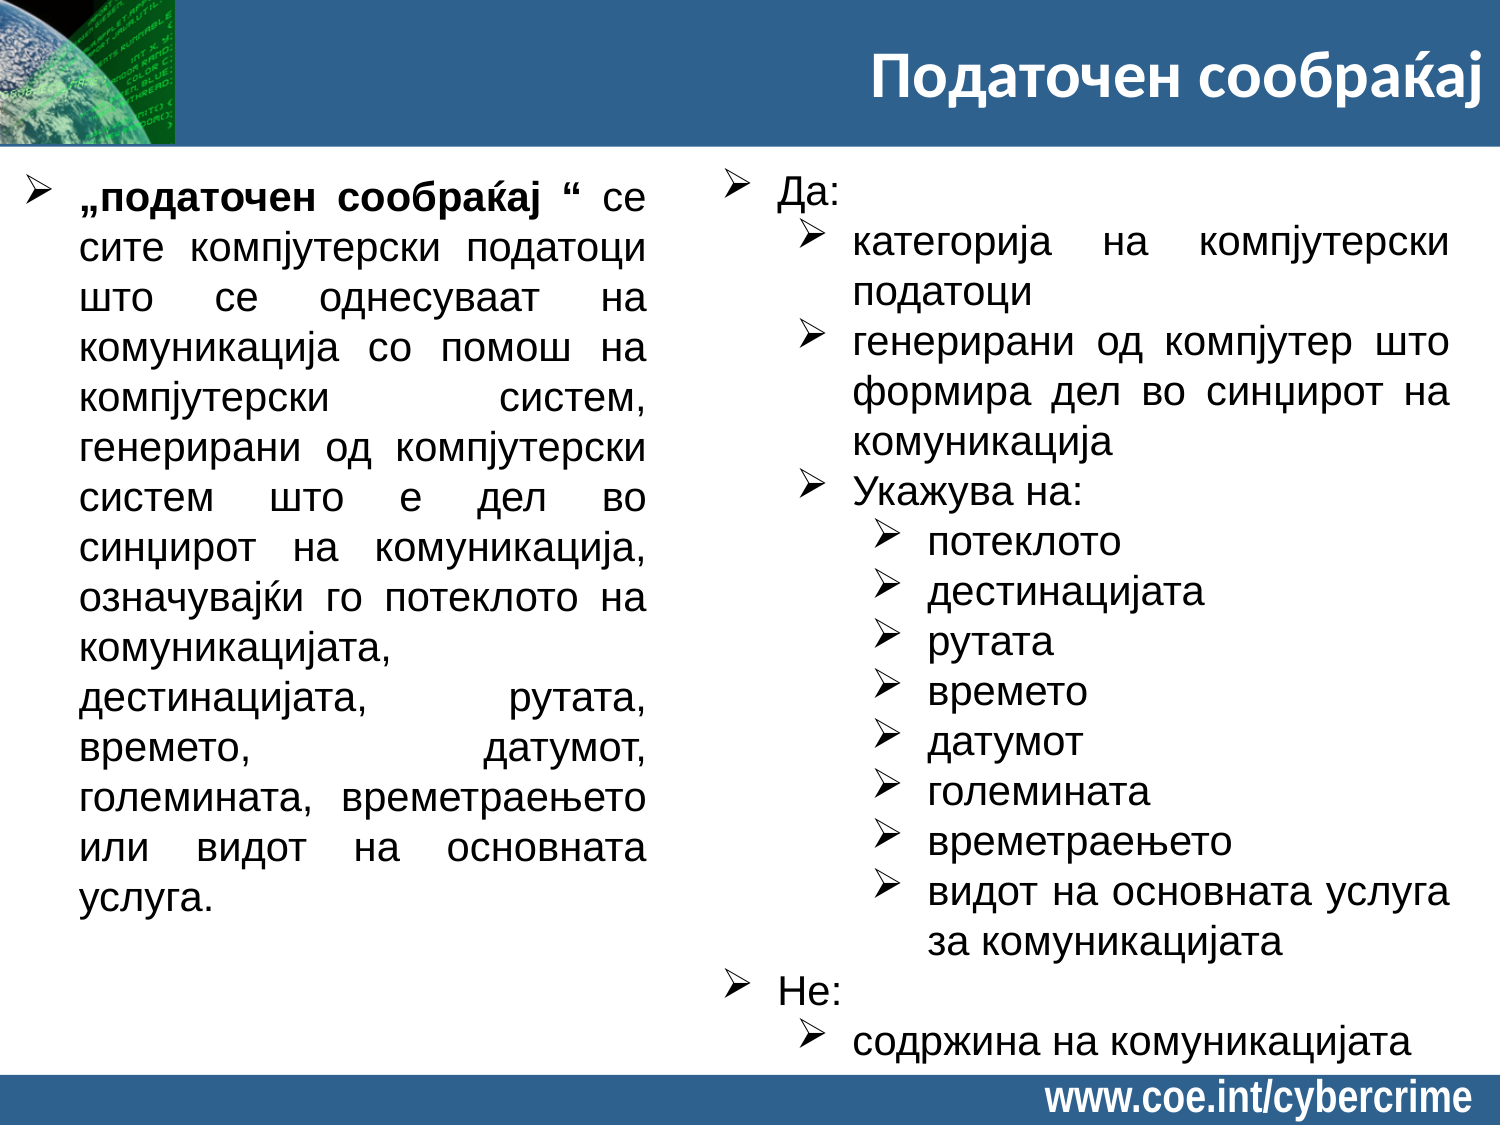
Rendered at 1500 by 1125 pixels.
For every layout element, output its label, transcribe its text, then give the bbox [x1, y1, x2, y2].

text_box Да: категорија на компјутерски податоци генерирани од компјутер што формира дел во синџирот на комуникација Укажува на: потеклото дестинацијата рутата времето датумот големината времетраењето видот на основната услуга за комуникацијата Не: содржина на комуникацијата [706, 156, 1465, 1072]
text_box Податочен сообраќај [177, 0, 1500, 149]
text_box [0, 1073, 1030, 1125]
text_box www.coe.int/cybercrime [1030, 1059, 1500, 1125]
picture [0, 0, 175, 144]
text_box „податочен сообраќај “ се сите компјутерски податоци што се однесуваат на комуникација со помош на компјутерски систем, генерирани од компјутерски систем што е дел во синџирот на комуникација, означувајќи го потеклото на комуникацијата, дестинацијата, рутата, времето, датумот, големината, времетраењето или видот на основната услуга. [7, 162, 662, 928]
